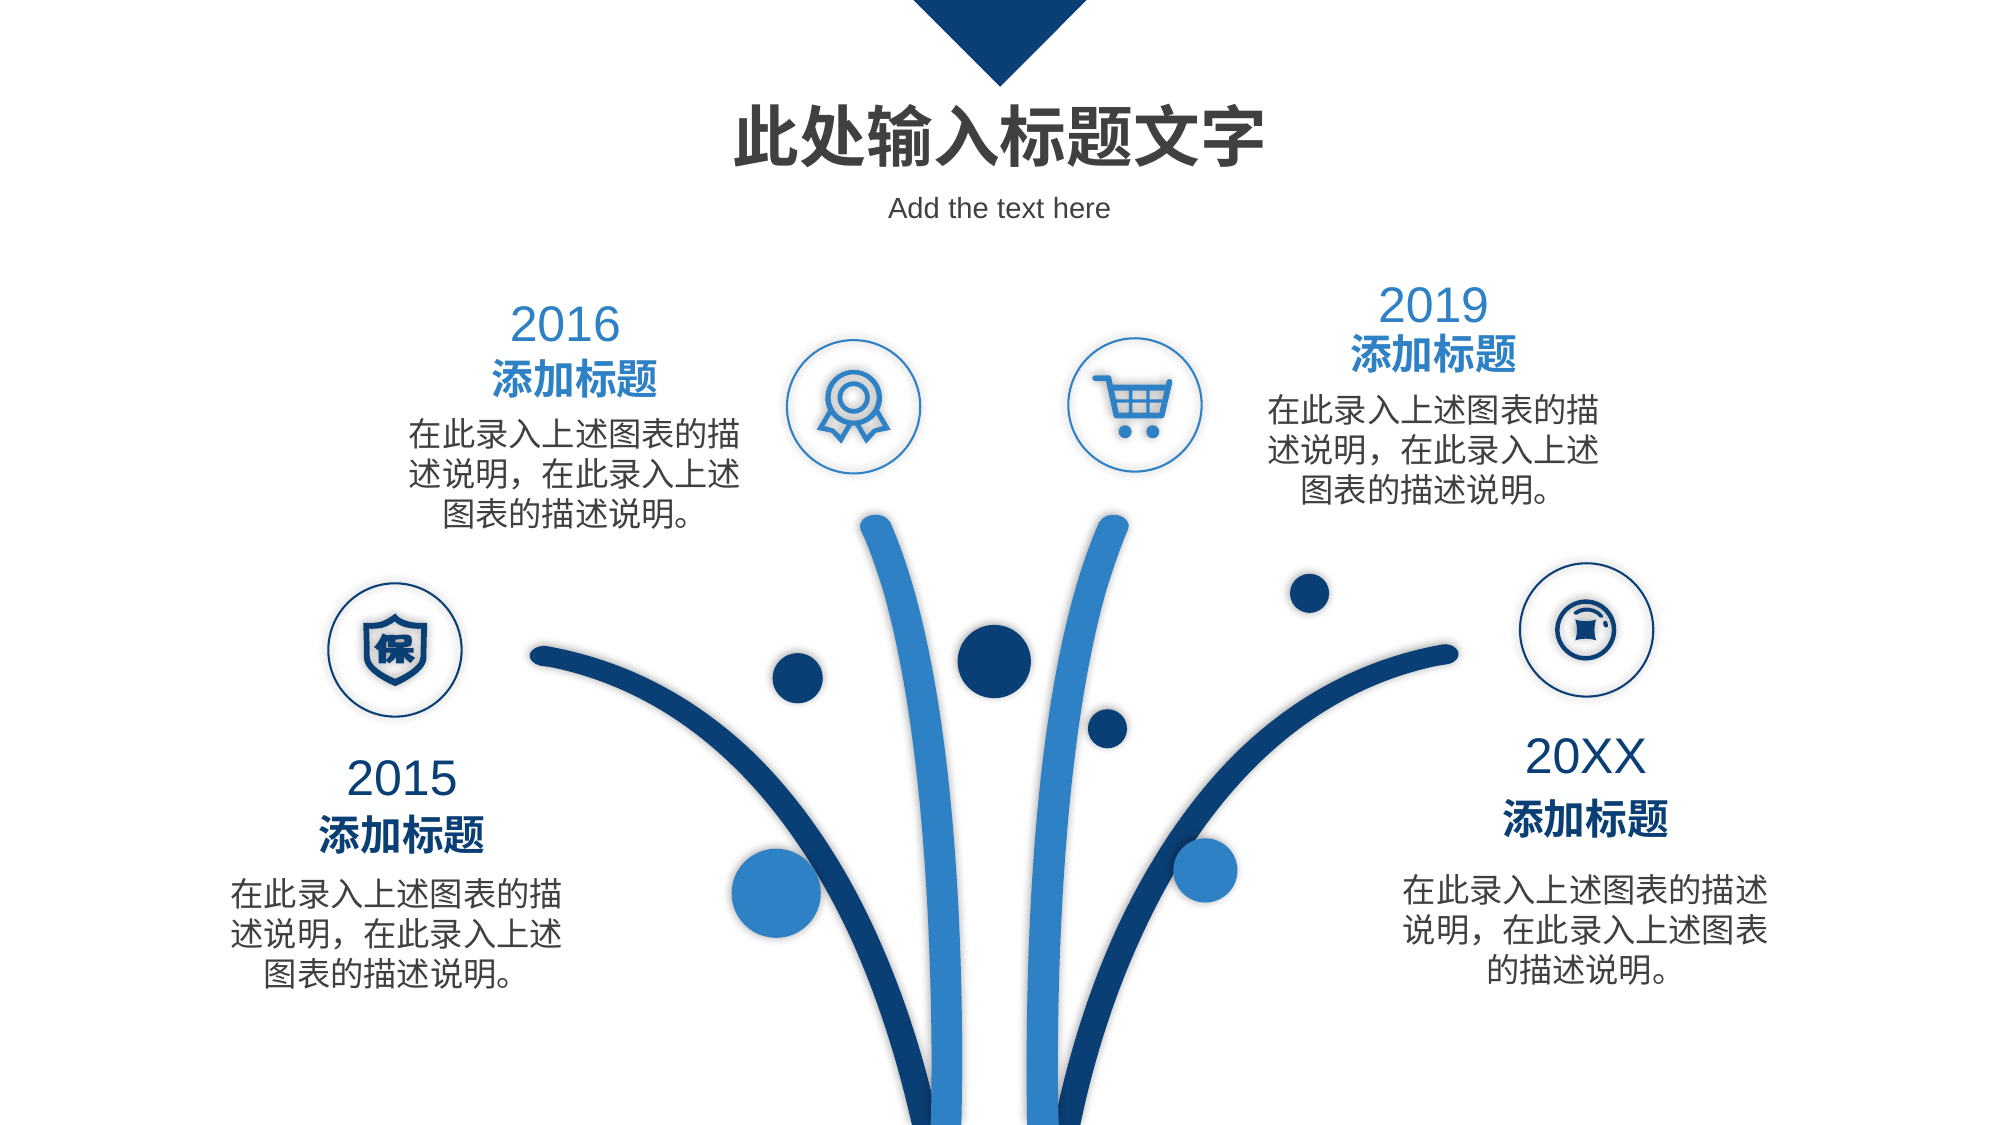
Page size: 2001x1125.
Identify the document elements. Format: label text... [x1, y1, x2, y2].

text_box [328, 583, 462, 717]
text_box 此处输入标题文字 [403, 96, 1597, 183]
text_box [393, 283, 758, 543]
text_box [1251, 265, 1617, 519]
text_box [1383, 716, 1788, 999]
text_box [1519, 563, 1654, 697]
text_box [528, 513, 1460, 1125]
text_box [786, 340, 921, 474]
text_box Add the text here [403, 186, 1597, 233]
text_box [200, 738, 594, 1003]
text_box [1068, 338, 1202, 472]
